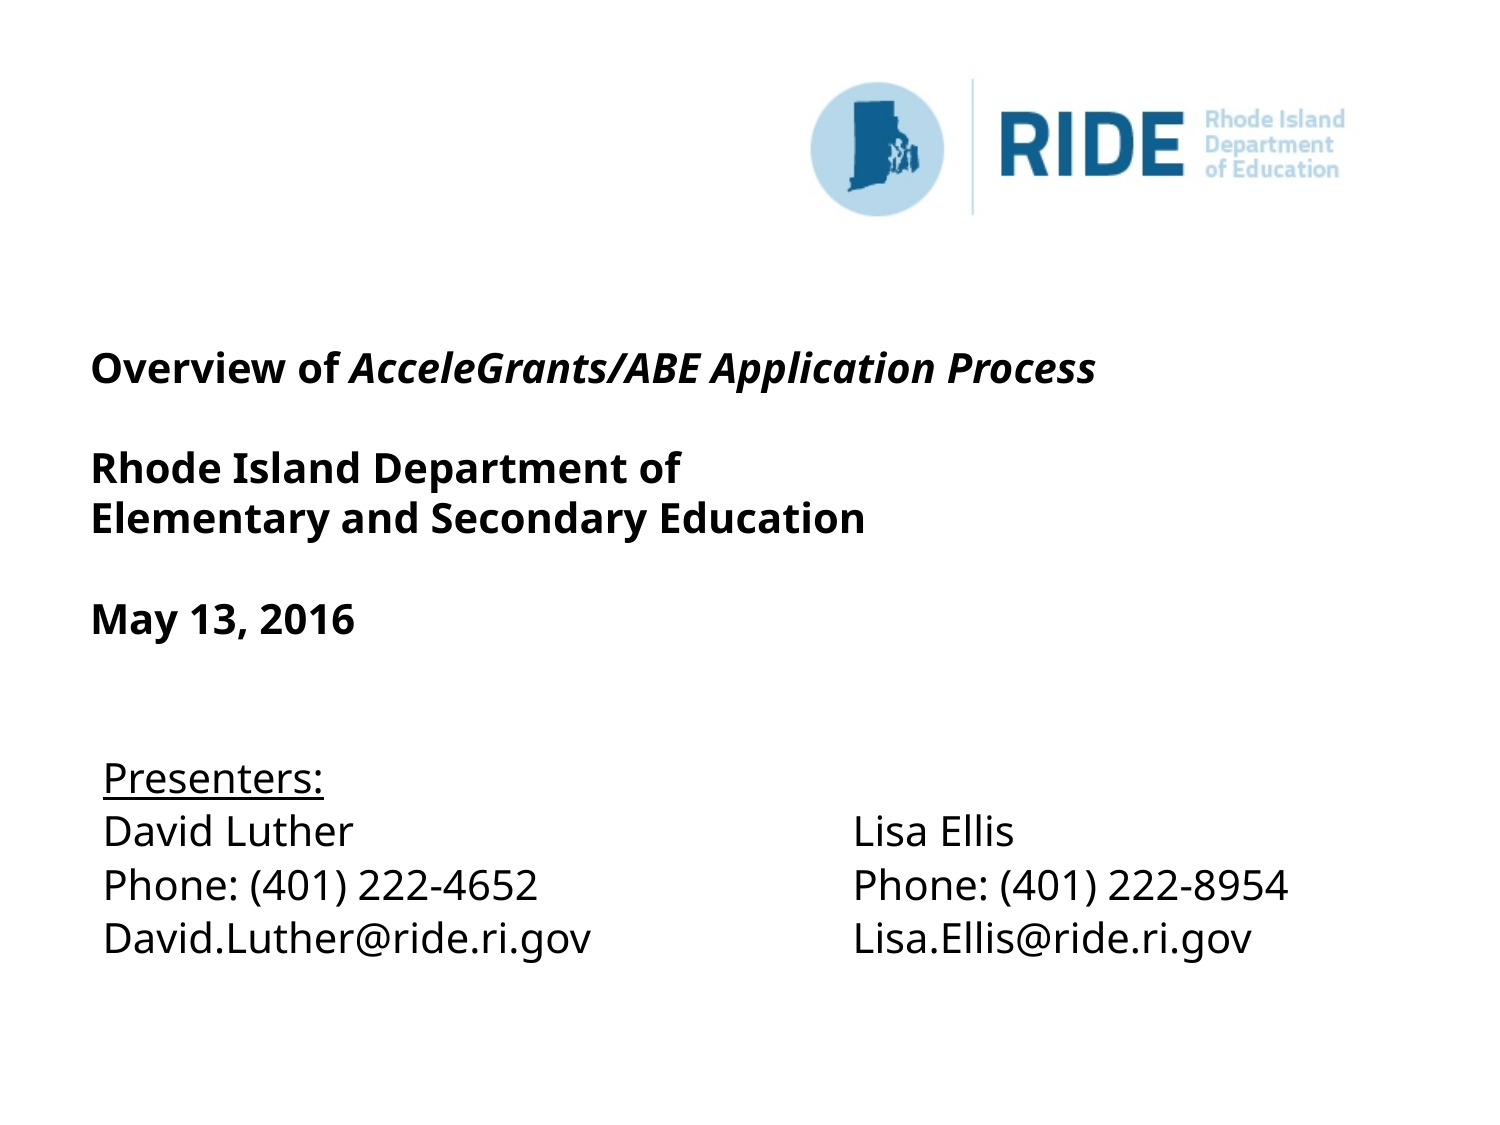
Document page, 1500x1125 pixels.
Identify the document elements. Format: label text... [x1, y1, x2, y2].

subtitle Presenters: David Luther Lisa Ellis Phone: (401) 222-4652 Phone: (401) 222-8954 David.Luther@ride.ri.gov Lisa.Ellis@ride.ri.gov [87, 749, 1500, 1013]
title Overview of AcceleGrants/ABE Application Process Rhode Island Department of Elementary and Secondary Education May 13, 2016 [74, 212, 1451, 701]
picture [796, 70, 1423, 226]
